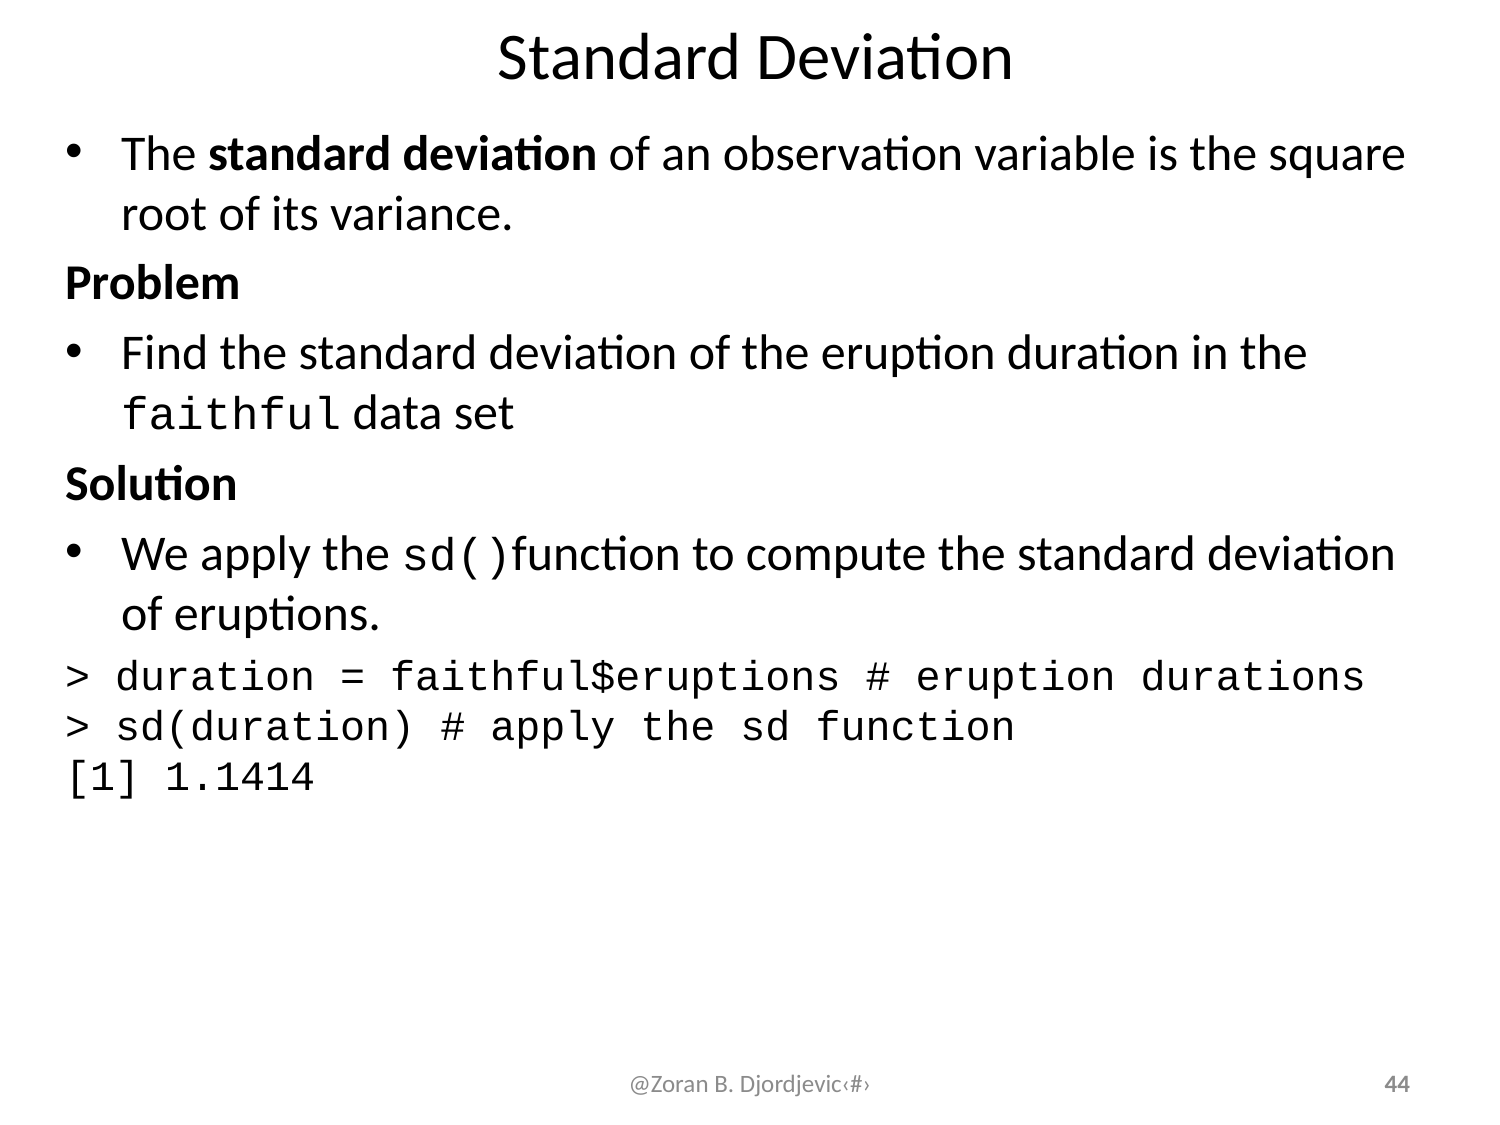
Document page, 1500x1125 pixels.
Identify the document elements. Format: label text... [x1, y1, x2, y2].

footer @Zoran B. Djordjevic‹#› [512, 1062, 988, 1103]
slide_number 44 [1074, 1062, 1425, 1103]
list The standard deviation of an observation variable is the square root of its variance. Problem Find the standard deviation of the eruption duration in the faithful data set Solution We apply the sd()function to compute the standard deviation of eruptions. > duration = faithful$eruptions # eruption durations > sd(duration) # apply the sd function [1] 1.1414 [50, 112, 1463, 1050]
title Standard Deviation [50, 2, 1463, 103]
